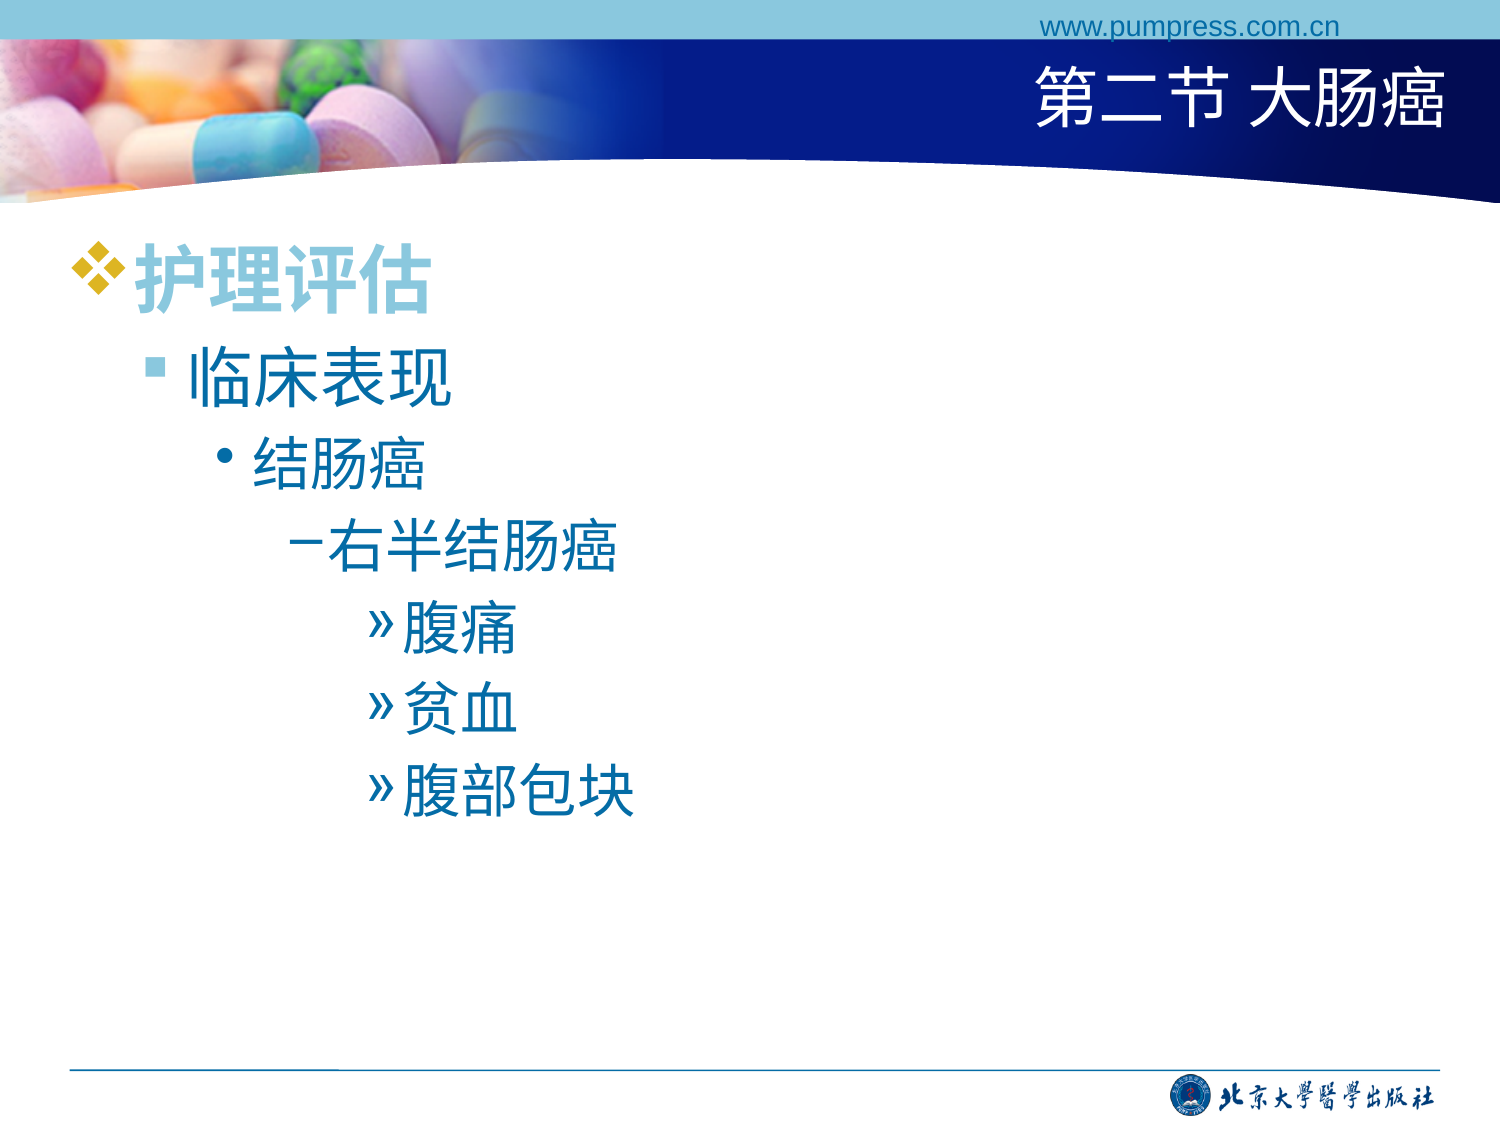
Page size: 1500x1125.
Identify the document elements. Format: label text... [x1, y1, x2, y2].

picture [1170, 1074, 1436, 1118]
list 护理评估 临床表现 结肠癌 右半结肠癌 腹痛 贫血 腹部包块 [49, 224, 1463, 1026]
slide_number www.pumpress.com.cn [1025, 0, 1463, 38]
picture [0, 40, 1500, 203]
title 第二节 大肠癌 [137, 49, 1463, 143]
